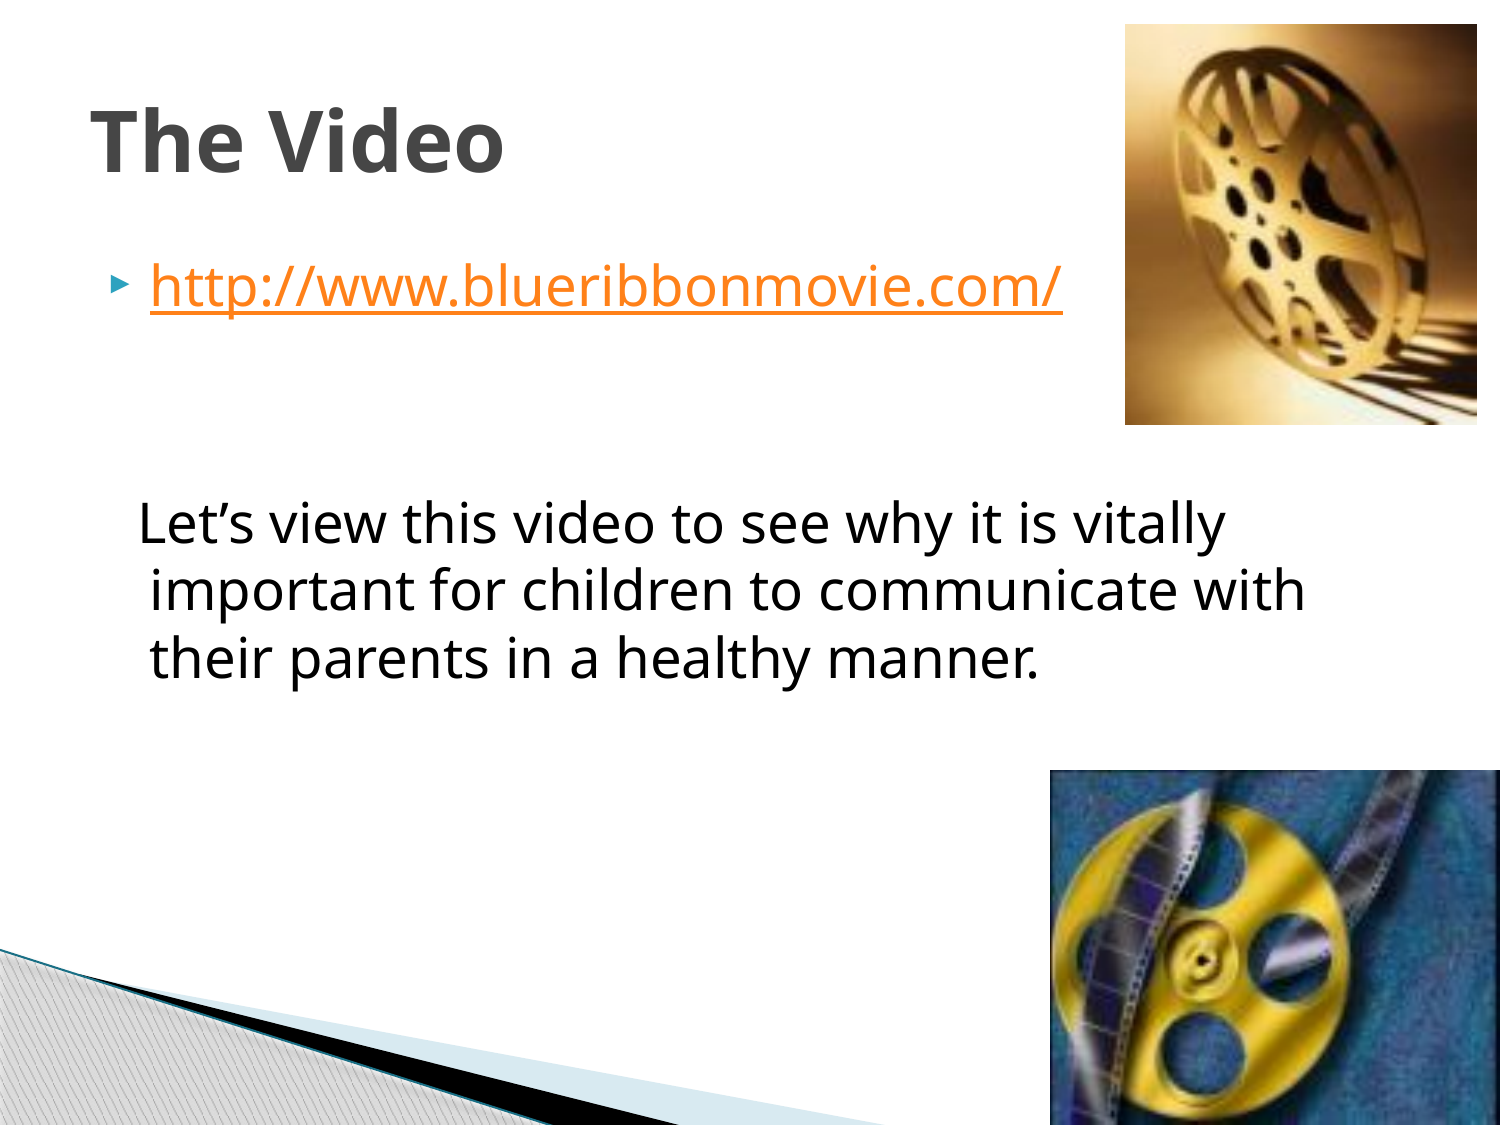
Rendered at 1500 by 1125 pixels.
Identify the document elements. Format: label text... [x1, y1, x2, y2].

list http://www.blueribbonmovie.com/ Let’s view this video to see why it is vitally important for children to communicate with their parents in a healthy manner. [75, 243, 1425, 986]
title The Video [75, 45, 1118, 233]
picture [1124, 24, 1477, 426]
picture [1049, 770, 1500, 1125]
